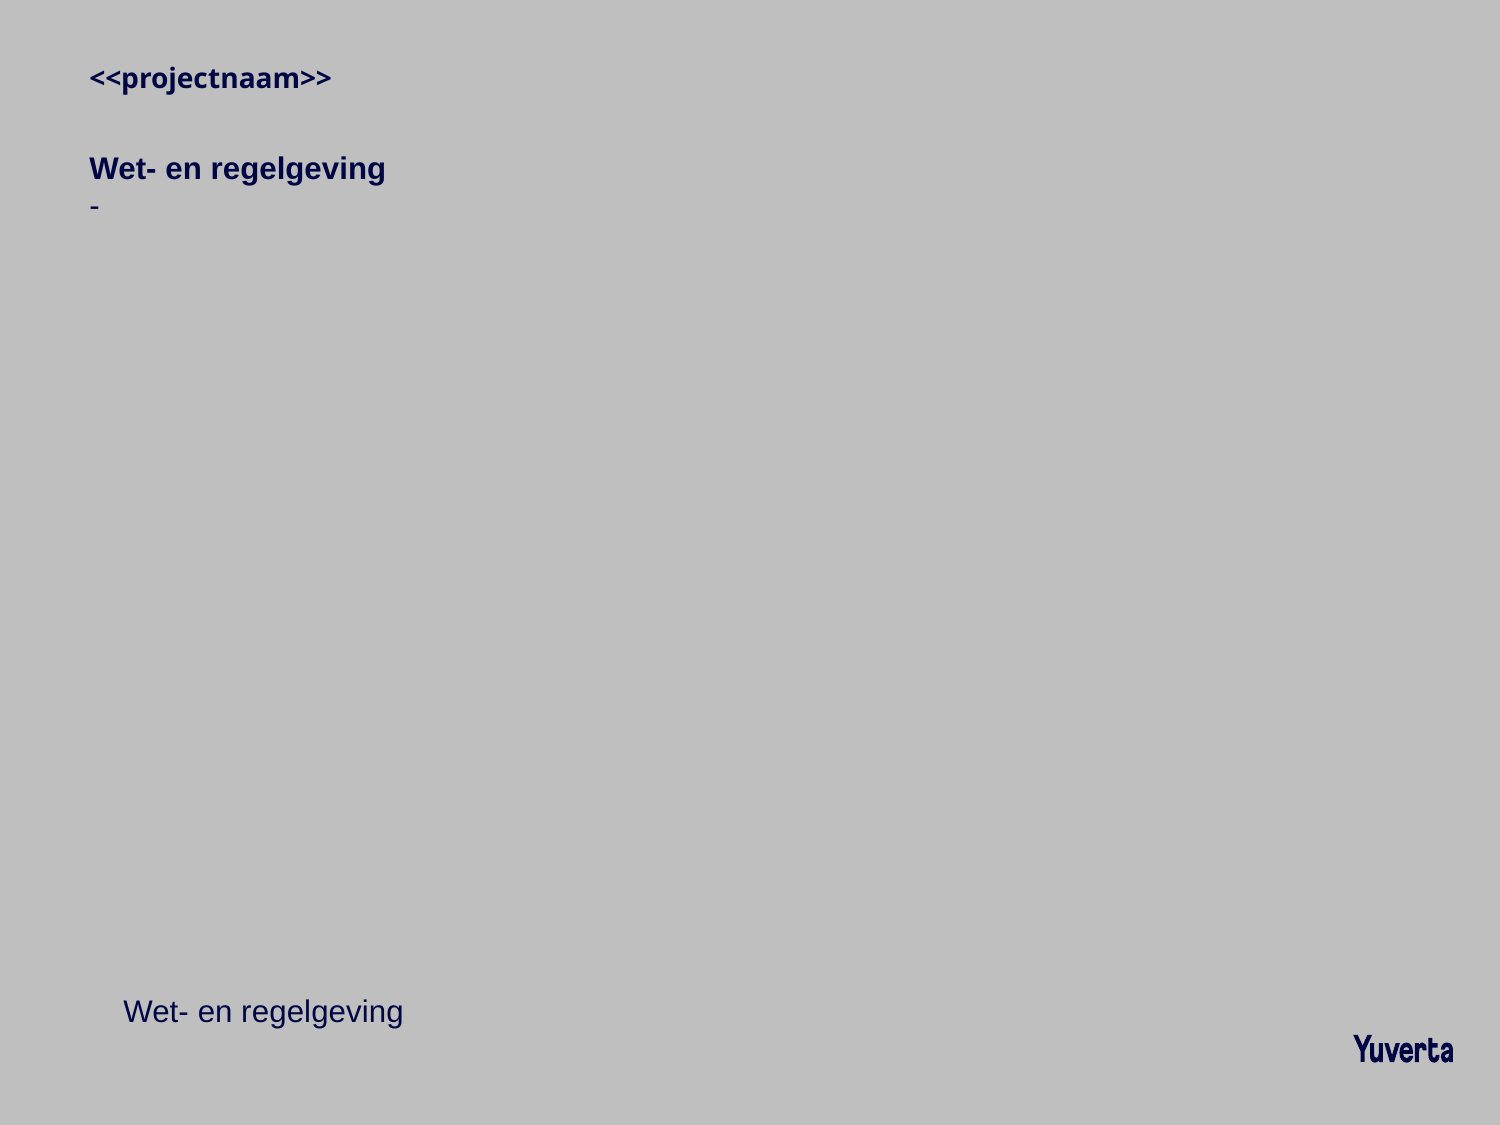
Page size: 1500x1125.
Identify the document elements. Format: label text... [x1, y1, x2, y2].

text_box Wet- en regelgeving [108, 984, 924, 1030]
text_box Wet- en regelgeving - [74, 140, 1426, 967]
text_box <<projectnaam>> [74, 56, 1319, 140]
